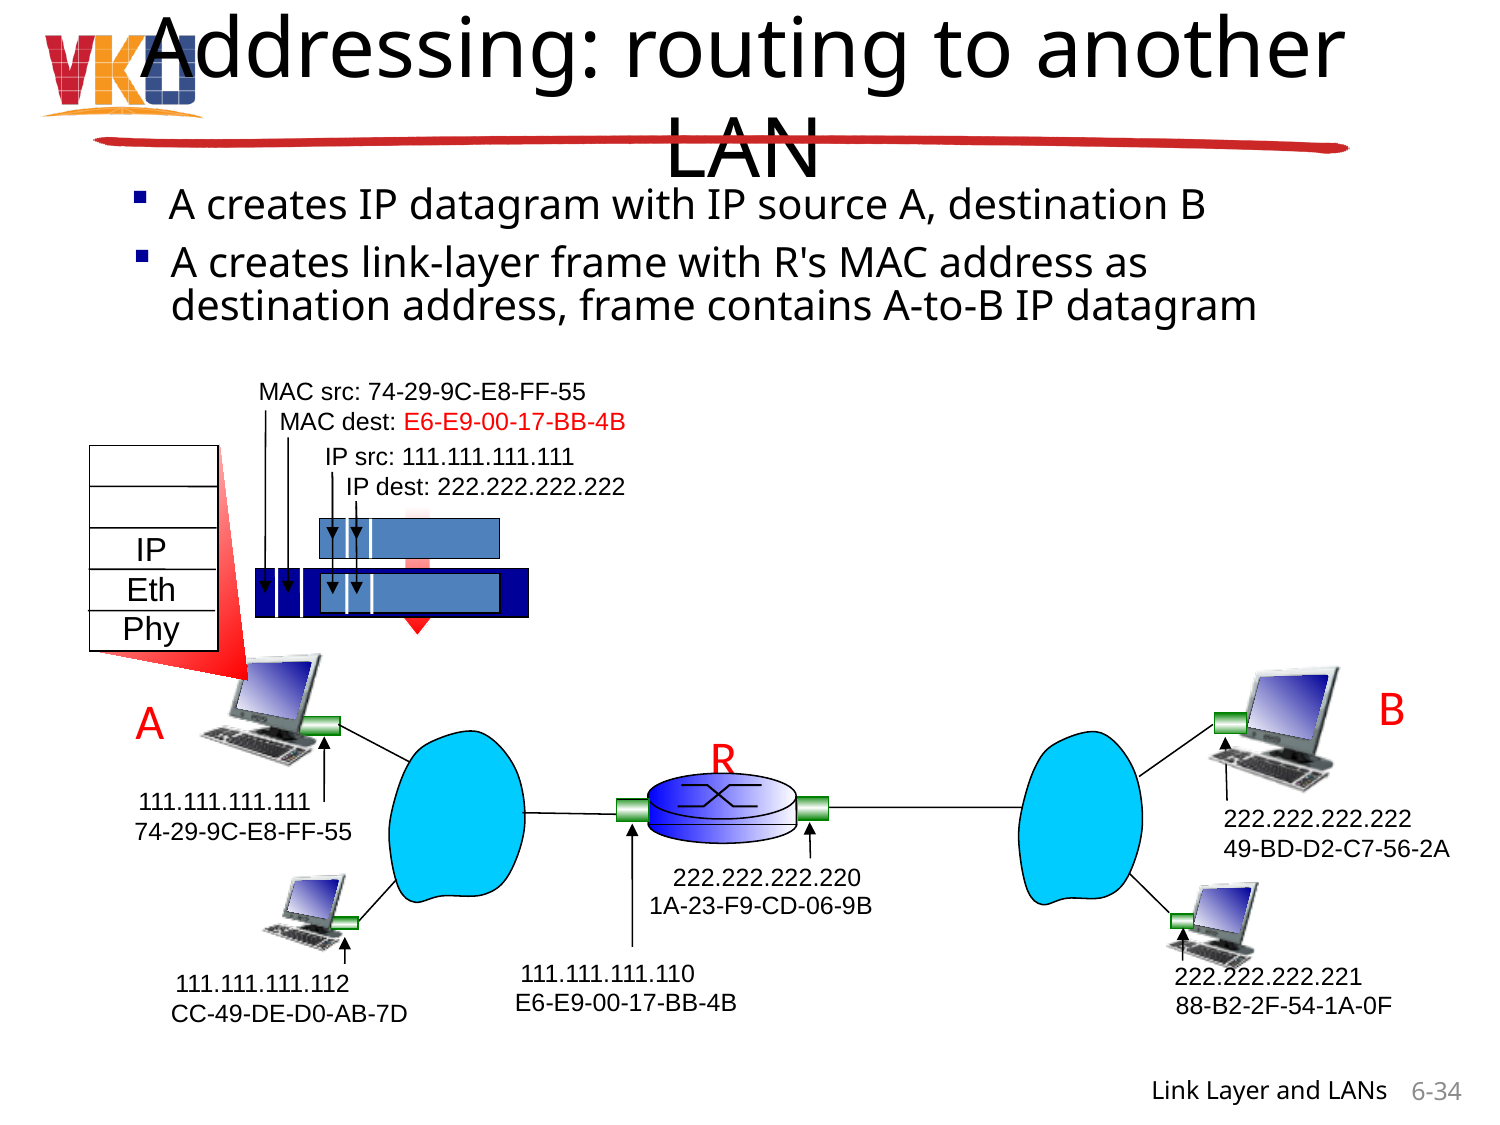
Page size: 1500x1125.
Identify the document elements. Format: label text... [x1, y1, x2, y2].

picture [88, 130, 1364, 159]
text_box A creates IP datagram with IP source A, destination B [115, 177, 1391, 269]
slide_number 6-34 [1387, 1069, 1478, 1115]
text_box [242, 367, 644, 618]
text_box [409, 626, 426, 637]
footer Link Layer and LANs [1045, 1069, 1404, 1110]
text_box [116, 649, 1466, 1036]
text_box A creates link-layer frame with R's MAC address as destination address, frame contains A-to-B IP datagram [117, 236, 1393, 355]
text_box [87, 440, 249, 681]
picture [30, 21, 87, 129]
title Addressing: routing to another LAN [87, 0, 1400, 188]
